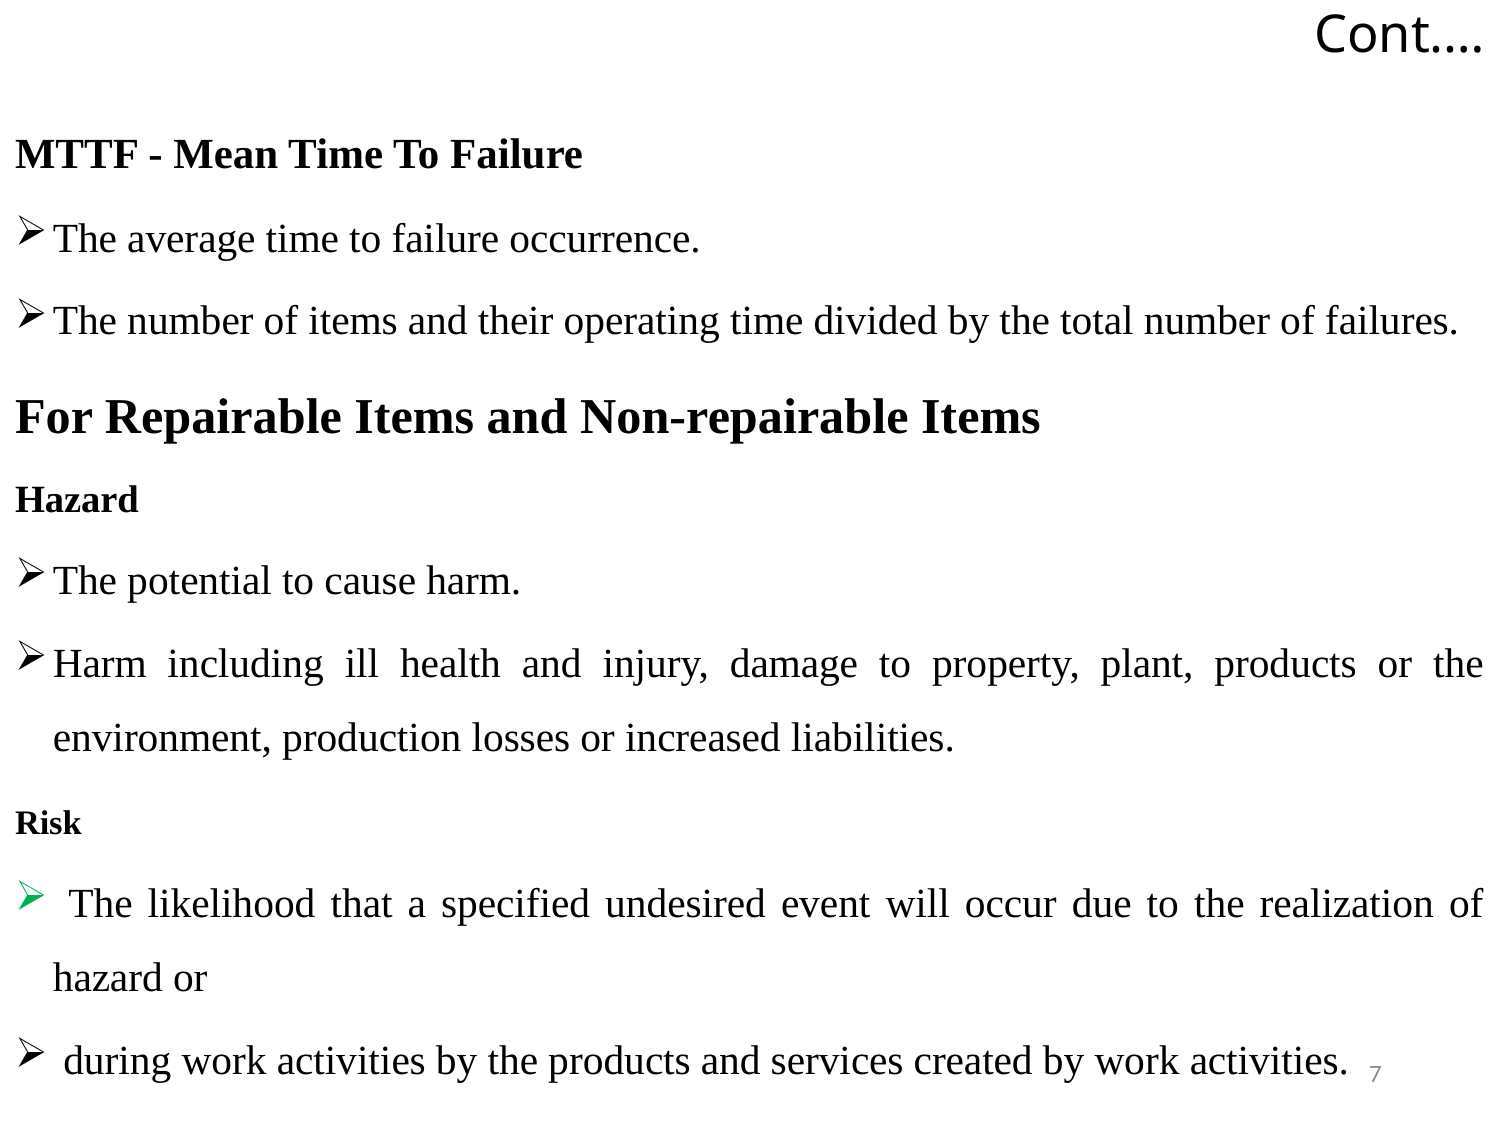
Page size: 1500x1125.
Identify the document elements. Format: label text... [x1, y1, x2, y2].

title Cont.… [471, 0, 1500, 73]
slide_number 7 [1059, 1042, 1397, 1103]
list MTTF - Mean Time To Failure The average time to failure occurrence. The number of items and their operating time divided by the total number of failures. For Repairable Items and Non-repairable Items Hazard The potential to cause harm. Harm including ill health and injury, damage to property, plant, products or the environment, production losses or increased liabilities. Risk The likelihood that a specified undesired event will occur due to the realization of hazard or during work activities by the products and services created by work activities. [0, 92, 1500, 1125]
